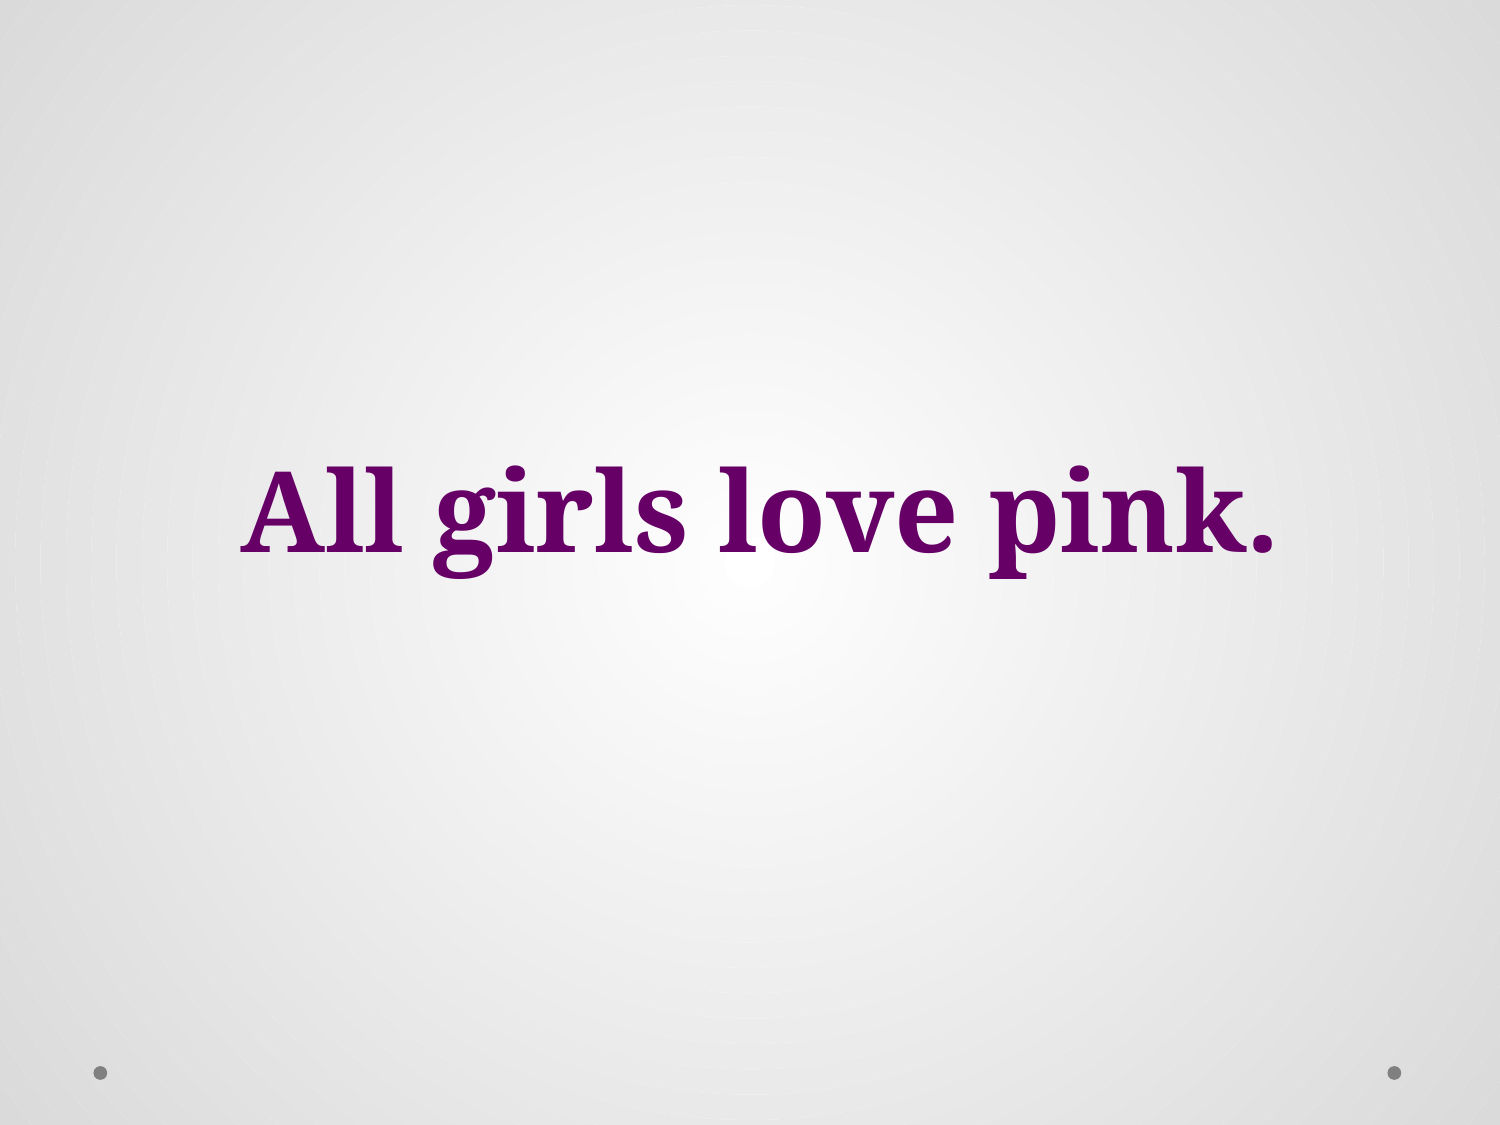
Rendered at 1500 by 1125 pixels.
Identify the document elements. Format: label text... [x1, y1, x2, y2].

text_box All girls love pink. [76, 432, 1444, 583]
